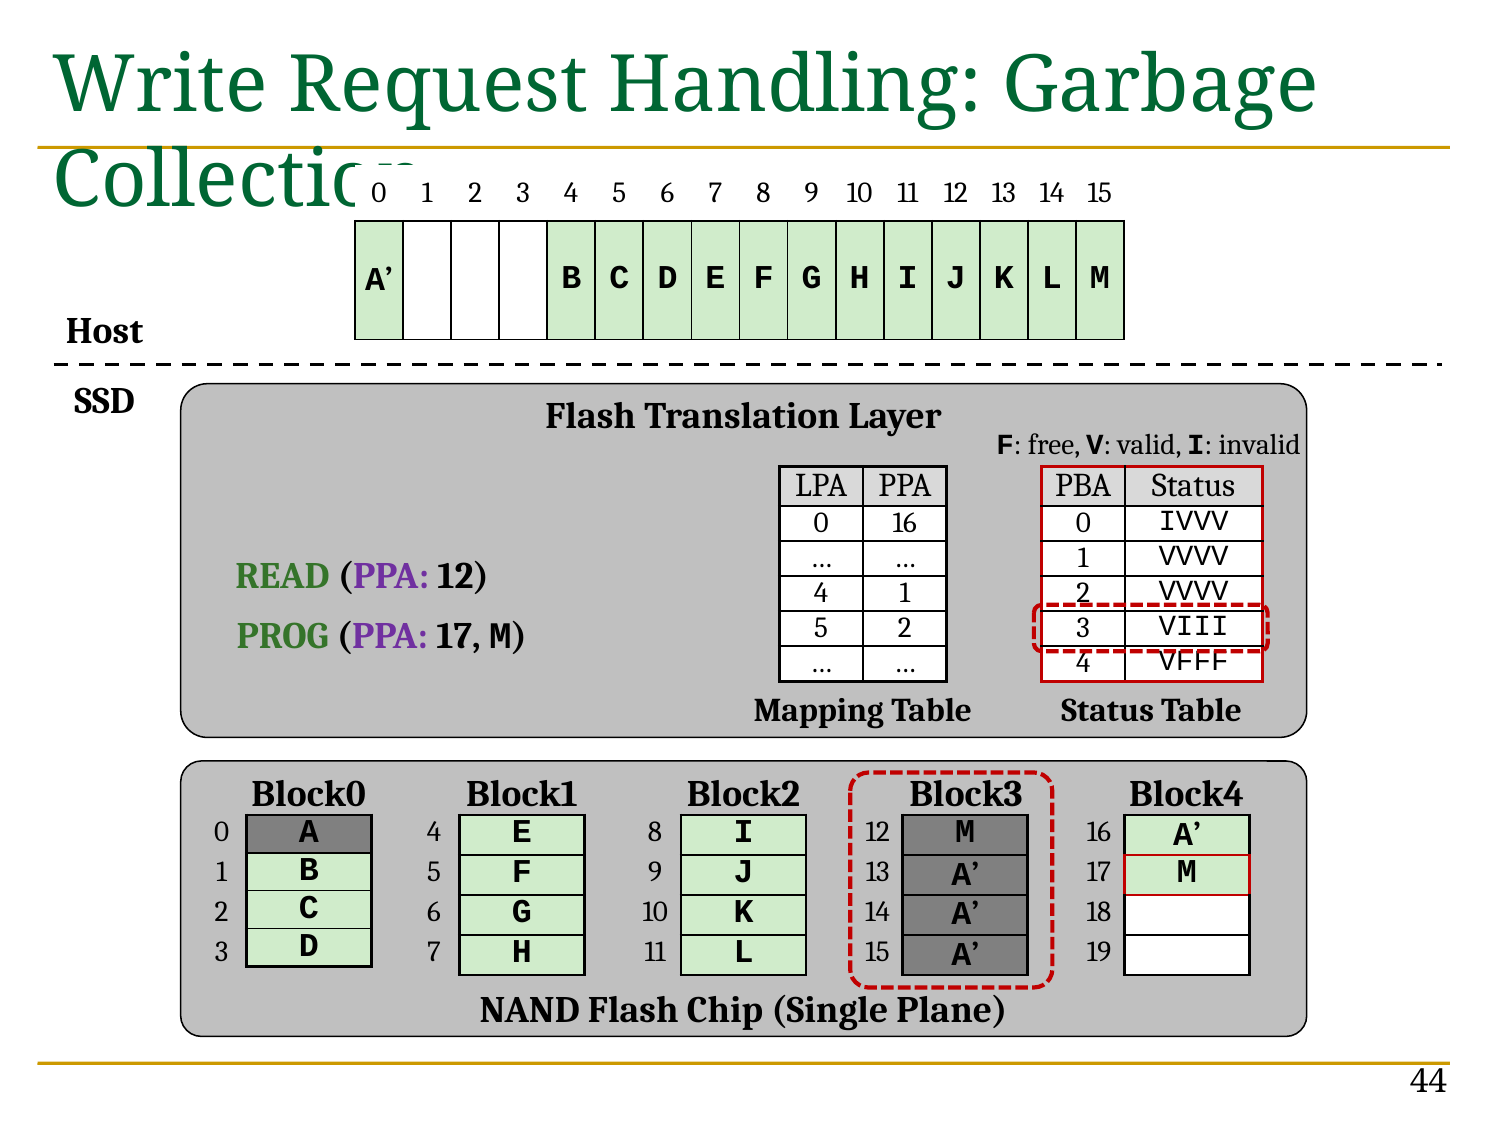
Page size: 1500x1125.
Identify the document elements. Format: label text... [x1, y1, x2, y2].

table_header 16 [1075, 815, 1123, 855]
table_cell 1 [1043, 542, 1124, 575]
table_cell IVVV [1126, 507, 1261, 540]
table_cell 2 [864, 612, 945, 645]
table_cell J [933, 222, 979, 339]
table_cell H [461, 936, 583, 974]
table_cell … [781, 542, 862, 575]
table_cell K [682, 896, 805, 934]
table_cell 2 [1043, 577, 1124, 604]
text_box F: free, V: valid, I: invalid [981, 417, 1316, 468]
table_header 4 [547, 165, 595, 220]
table_cell A’ [356, 222, 402, 339]
table_header 9 [788, 165, 836, 220]
text_box Host [51, 298, 159, 358]
text_box READ (PPA: 12) [135, 543, 589, 604]
table_cell … [864, 647, 945, 680]
title Write Request Handling: Garbage Collection [37, 24, 1450, 200]
table_cell [1126, 936, 1248, 974]
table_cell 1 [197, 855, 246, 895]
table_cell G [461, 896, 583, 934]
table_header E [461, 822, 583, 854]
table_cell L [682, 936, 805, 974]
table_cell G [788, 222, 835, 339]
table_cell VFFF [1126, 652, 1261, 680]
table_header A’ [1126, 822, 1248, 854]
table_cell 19 [1075, 935, 1123, 975]
table_header 13 [980, 165, 1028, 220]
table_cell 0 [781, 507, 862, 540]
table_cell H [837, 222, 883, 339]
table_cell 16 [864, 507, 945, 540]
text_box SSD [59, 372, 150, 428]
table_cell I [885, 222, 931, 339]
table_header 4 [410, 815, 458, 855]
text_box Block1 [451, 761, 593, 822]
text_box Mapping Table [738, 680, 988, 736]
table_cell 0 [1043, 507, 1124, 540]
text_box Status Table [1046, 680, 1258, 736]
table_header 10 [836, 165, 884, 220]
table_cell [404, 222, 450, 339]
table_cell 10 [631, 895, 679, 935]
table_cell C [248, 891, 370, 928]
table_cell D [644, 222, 691, 339]
table_header PPA [864, 468, 945, 505]
table_cell 7 [410, 935, 458, 975]
table_cell E [692, 222, 739, 339]
table_cell [500, 222, 546, 339]
table_cell [452, 222, 498, 339]
table_cell 6 [410, 895, 458, 935]
table_header 1 [403, 165, 451, 220]
table_cell F [461, 856, 583, 894]
table_header 11 [884, 165, 932, 220]
table_cell 2 [197, 895, 246, 935]
table_cell B [248, 854, 370, 890]
table_cell J [682, 856, 805, 894]
table_header 12 [932, 165, 980, 220]
table_cell B [548, 222, 594, 339]
table_cell [1126, 896, 1248, 934]
table_header 15 [1076, 165, 1124, 220]
table_header 3 [499, 165, 547, 220]
table_cell M [1077, 222, 1123, 339]
table_cell 5 [410, 855, 458, 895]
text_box Block2 [672, 761, 816, 822]
table_header I [682, 822, 805, 854]
table_header 6 [643, 165, 691, 220]
text_box [1033, 604, 1268, 652]
table_cell 1 [864, 577, 945, 610]
table_cell L [1029, 222, 1075, 339]
text_box Block3 [894, 761, 1038, 772]
table_cell D [248, 929, 370, 965]
table_header A [248, 822, 370, 852]
table_header 7 [691, 165, 739, 220]
table_cell 11 [631, 935, 679, 975]
table_cell M [1126, 856, 1248, 894]
table_cell 17 [1075, 855, 1123, 895]
table_header PBA [1043, 468, 1124, 505]
table_cell … [864, 542, 945, 575]
table_cell 3 [197, 935, 246, 975]
table_header 0 [355, 165, 403, 220]
table_header 14 [1028, 165, 1076, 220]
table_cell 18 [1075, 895, 1123, 935]
text_box Block0 [236, 761, 381, 822]
table_header 5 [595, 165, 643, 220]
table_cell K [981, 222, 1027, 339]
text_box Flash Translation Layer [180, 383, 1307, 738]
text_box [850, 772, 1053, 988]
table_cell 9 [631, 855, 679, 895]
table_header LPA [781, 468, 862, 505]
table_cell 4 [781, 577, 862, 610]
table_cell F [740, 222, 787, 339]
table_header 2 [451, 165, 499, 220]
table_header Status [1126, 468, 1261, 505]
text_box NAND Flash Chip (Single Plane) [180, 760, 1307, 1037]
table_cell … [781, 647, 862, 680]
table_cell C [596, 222, 642, 339]
table_cell VVVV [1126, 542, 1261, 575]
table_cell VVVV [1126, 577, 1261, 604]
table_cell 4 [1043, 652, 1124, 680]
table_header 8 [739, 165, 788, 220]
table_header 8 [631, 815, 679, 855]
table_cell 5 [781, 612, 862, 645]
table_header 0 [197, 815, 246, 855]
text_box PROG (PPA: 17, M) [154, 603, 609, 664]
slide_number 44 [1111, 1036, 1462, 1112]
text_box Block4 [1114, 761, 1260, 822]
